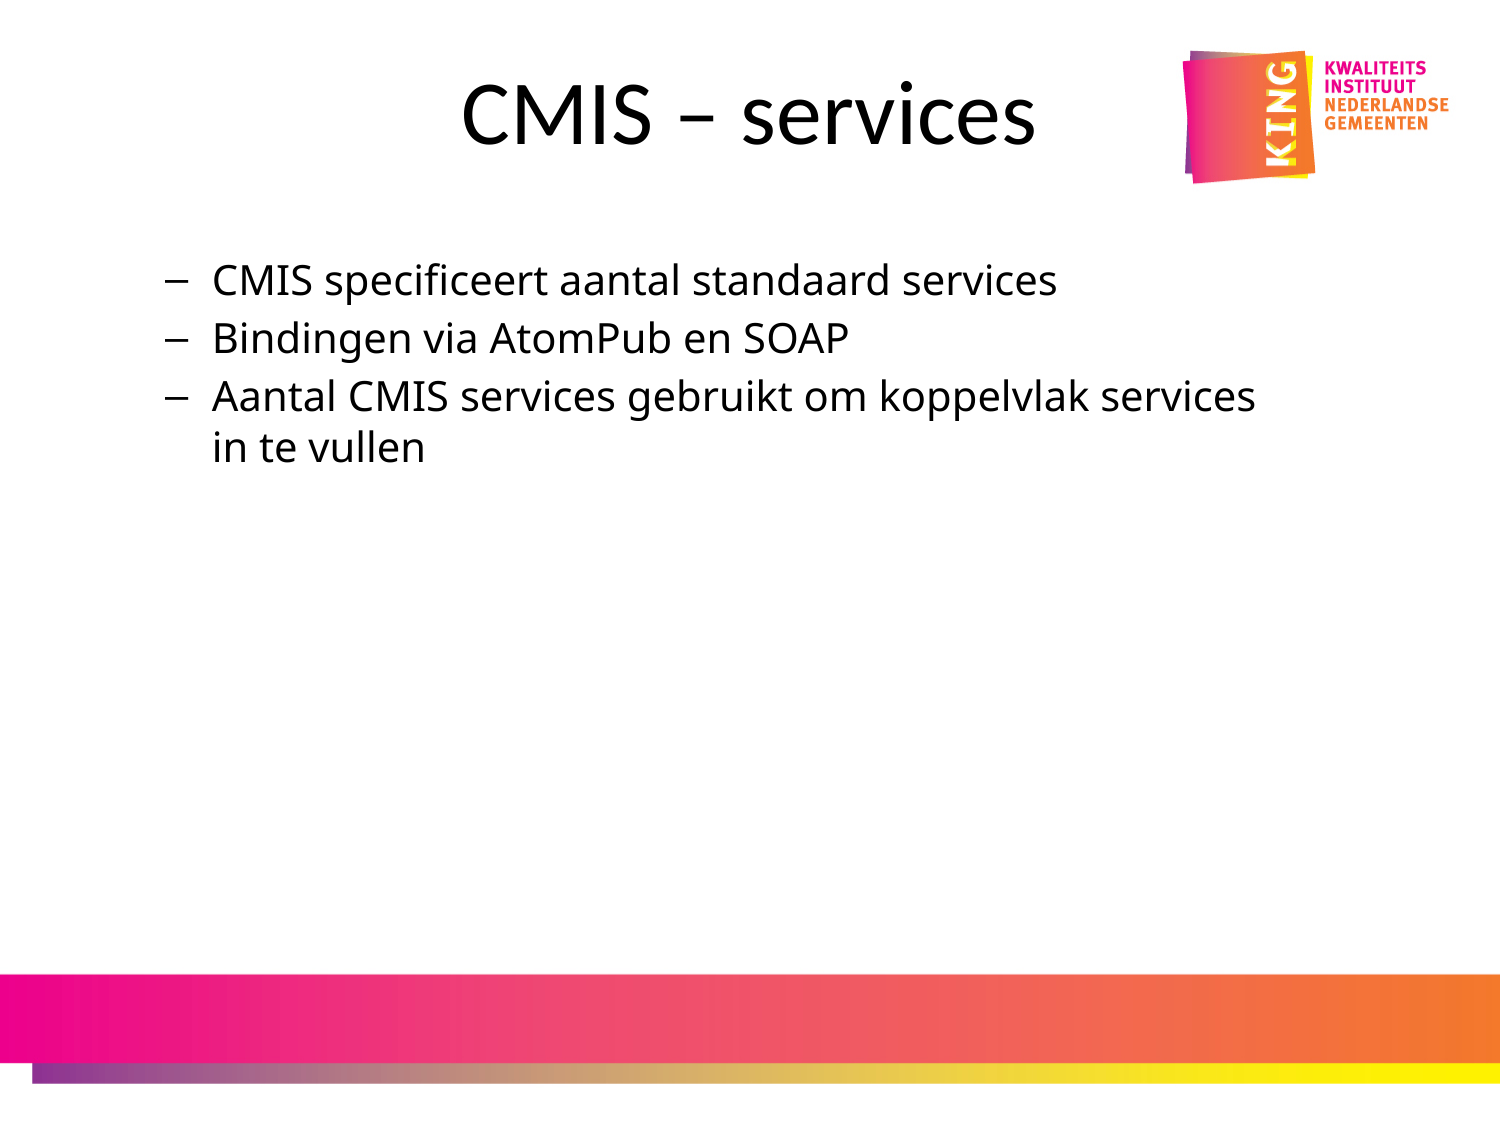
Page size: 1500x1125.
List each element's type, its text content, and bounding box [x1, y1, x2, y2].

picture [0, 0, 1500, 1125]
list CMIS specificeert aantal standaard services Bindingen via AtomPub en SOAP Aantal CMIS services gebruikt om koppelvlak services in te vullen [74, 245, 1463, 989]
title CMIS – services [75, 45, 1425, 233]
